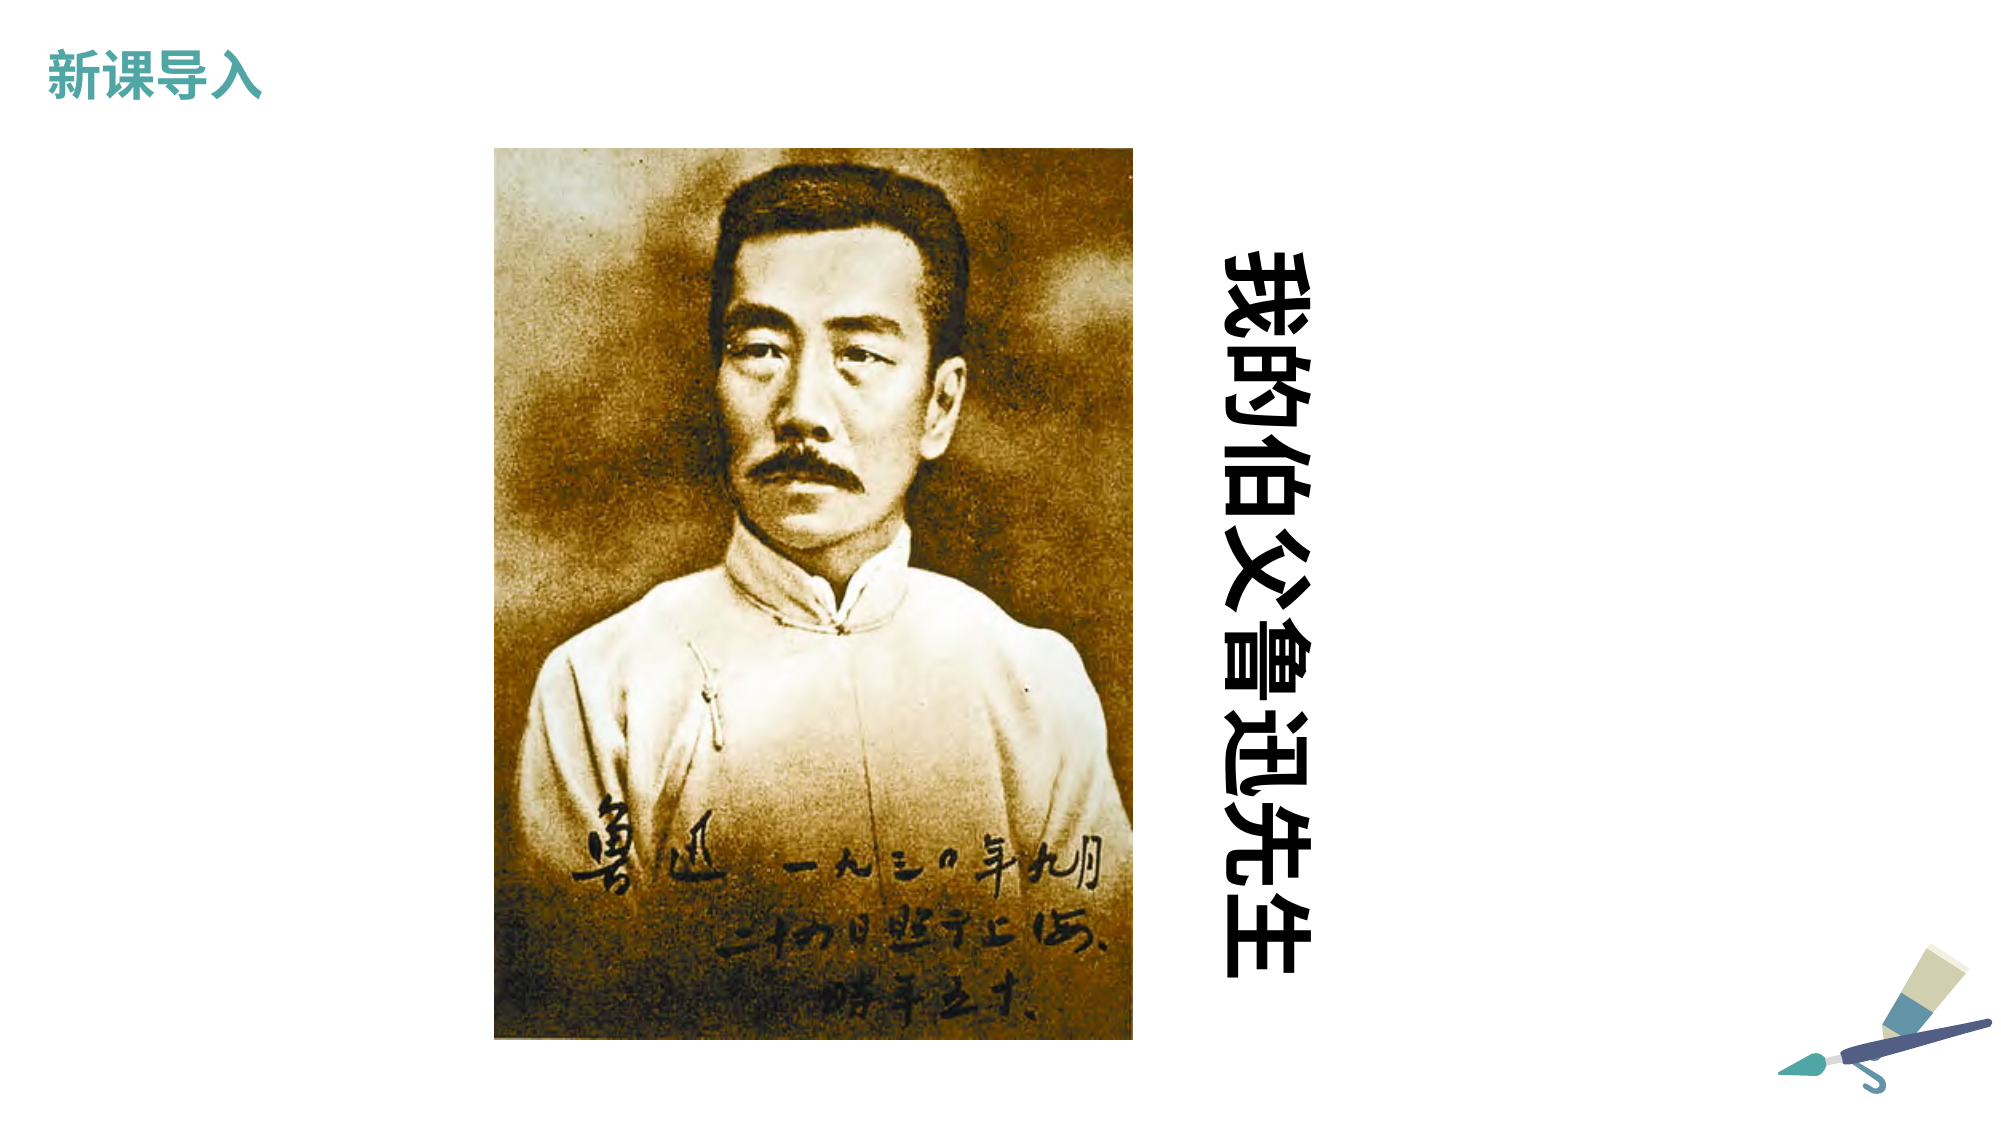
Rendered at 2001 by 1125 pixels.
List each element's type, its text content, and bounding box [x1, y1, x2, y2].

picture [494, 148, 1133, 1040]
text_box 我的伯父鲁迅先生 [1191, 233, 1333, 1125]
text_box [1811, 945, 1974, 1125]
text_box 新课导入 [32, 33, 347, 114]
